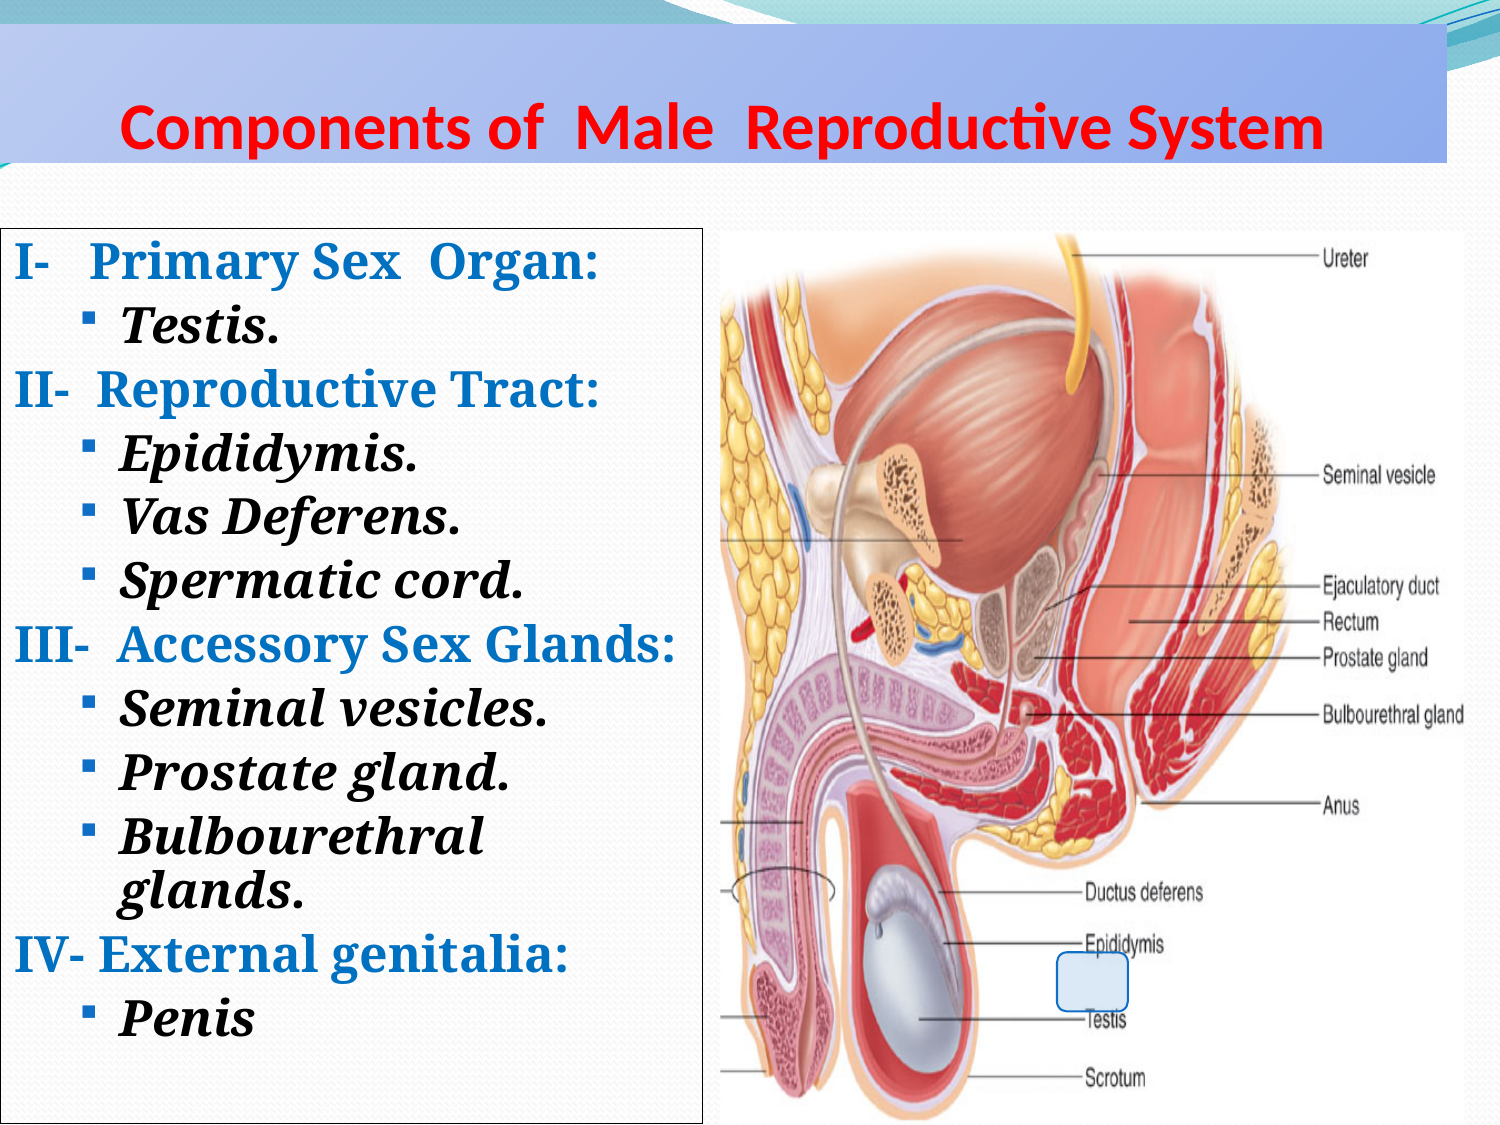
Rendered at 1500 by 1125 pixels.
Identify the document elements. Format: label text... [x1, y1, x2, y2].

title Components of Male Reproductive System [0, 24, 1447, 163]
list I- Primary Sex Organ: Testis. II- Reproductive Tract: Epididymis. Vas Deferens. Spermatic cord. III- Accessory Sex Glands: Seminal vesicles. Prostate gland. Bulbourethral glands. IV- External genitalia: Penis [0, 228, 703, 1124]
picture [720, 232, 1465, 1125]
